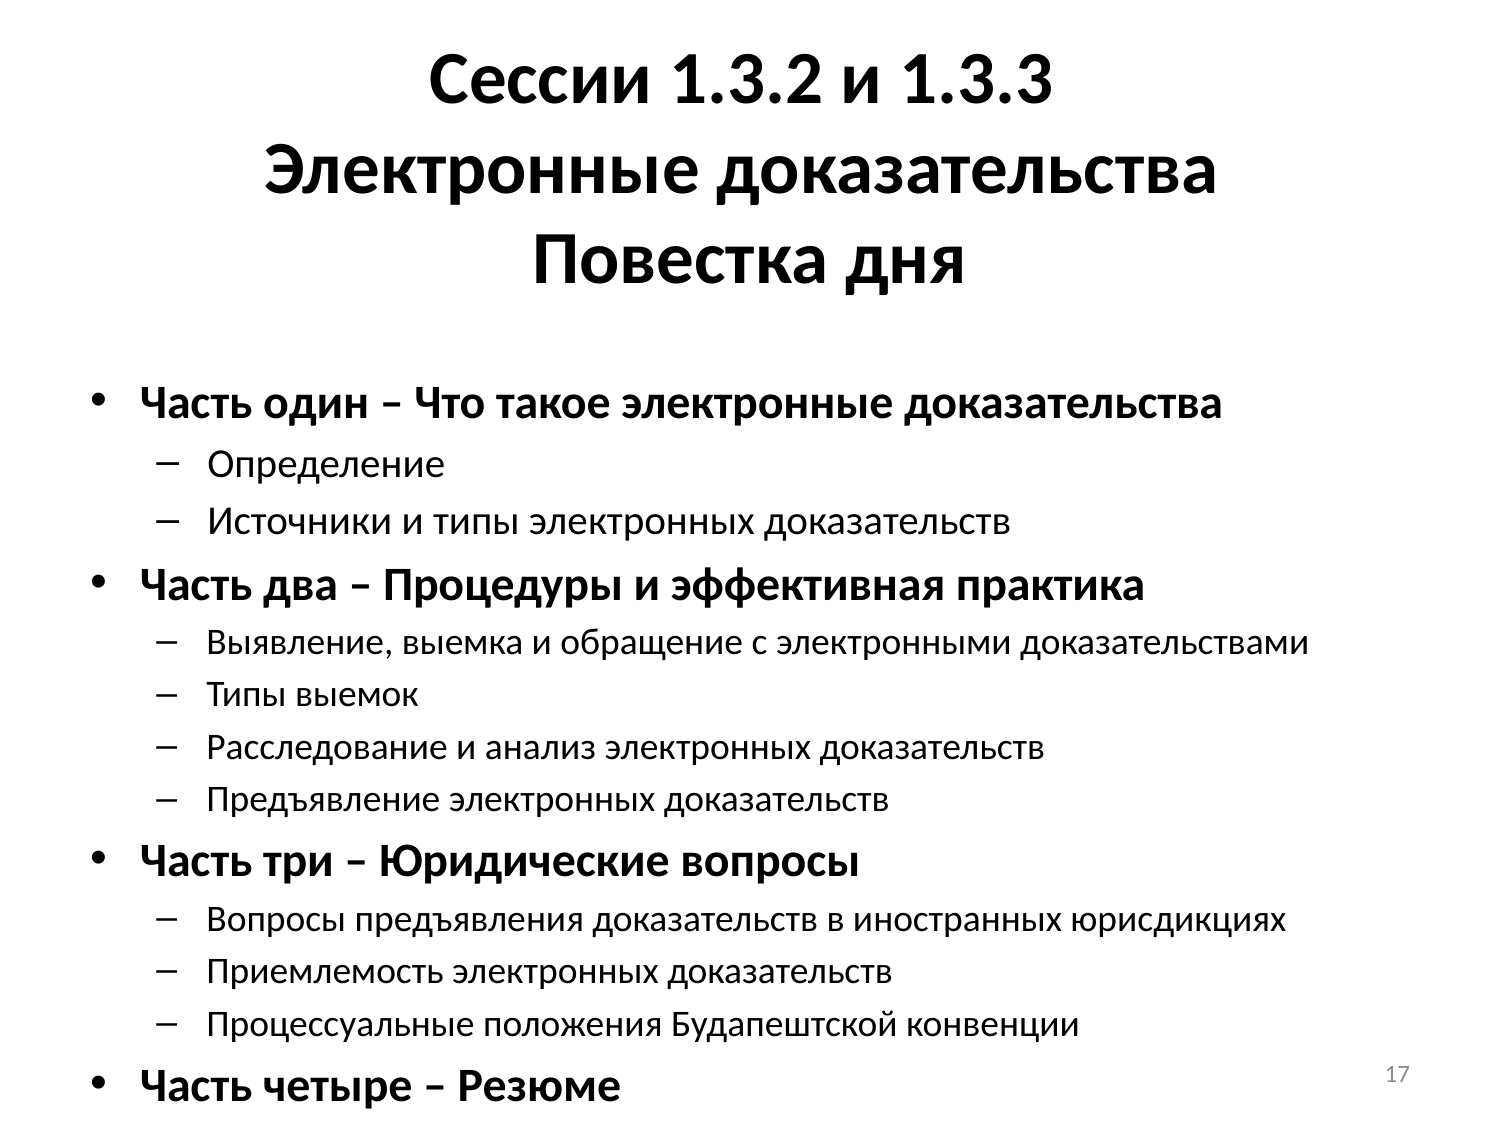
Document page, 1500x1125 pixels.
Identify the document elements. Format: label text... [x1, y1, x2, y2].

title Сессии 1.3.2 и 1.3.3 Электронные доказательства Повестка дня [75, 45, 1425, 284]
list Часть один – Что такое электронные доказательства Определение Источники и типы электронных доказательств Часть два – Процедуры и эффективная практика Выявление, выемка и обращение с электронными доказательствами Типы выемок Расследование и анализ электронных доказательств Предъявление электронных доказательств Часть три – Юридические вопросы Вопросы предъявления доказательств в иностранных юрисдикциях Приемлемость электронных доказательств Процессуальные положения Будапештской конвенции Часть четыре – Резюме [75, 363, 1472, 1125]
slide_number 17 [1074, 1042, 1425, 1103]
